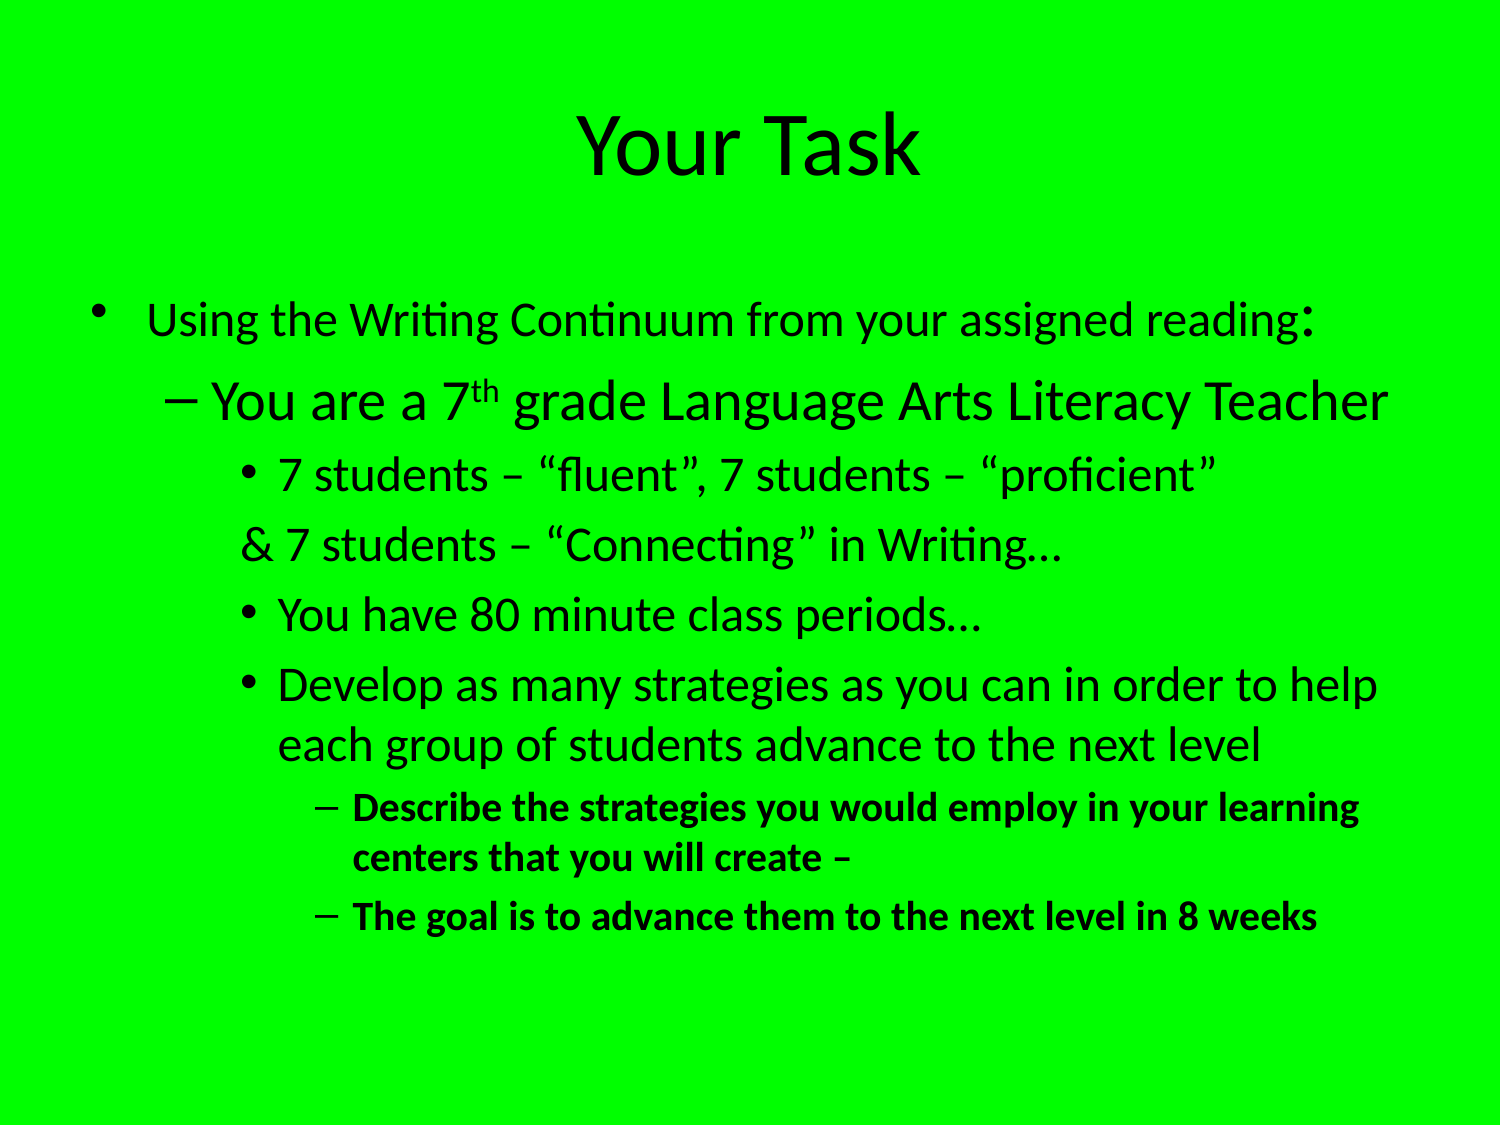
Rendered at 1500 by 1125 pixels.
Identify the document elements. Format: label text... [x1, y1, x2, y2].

title Your Task [75, 45, 1425, 233]
list Using the Writing Continuum from your assigned reading: You are a 7th grade Language Arts Literacy Teacher 7 students – “fluent”, 7 students – “proficient” & 7 students – “Connecting” in Writing… You have 80 minute class periods… Develop as many strategies as you can in order to help each group of students advance to the next level Describe the strategies you would employ in your learning centers that you will create – The goal is to advance them to the next level in 8 weeks [75, 262, 1425, 1005]
